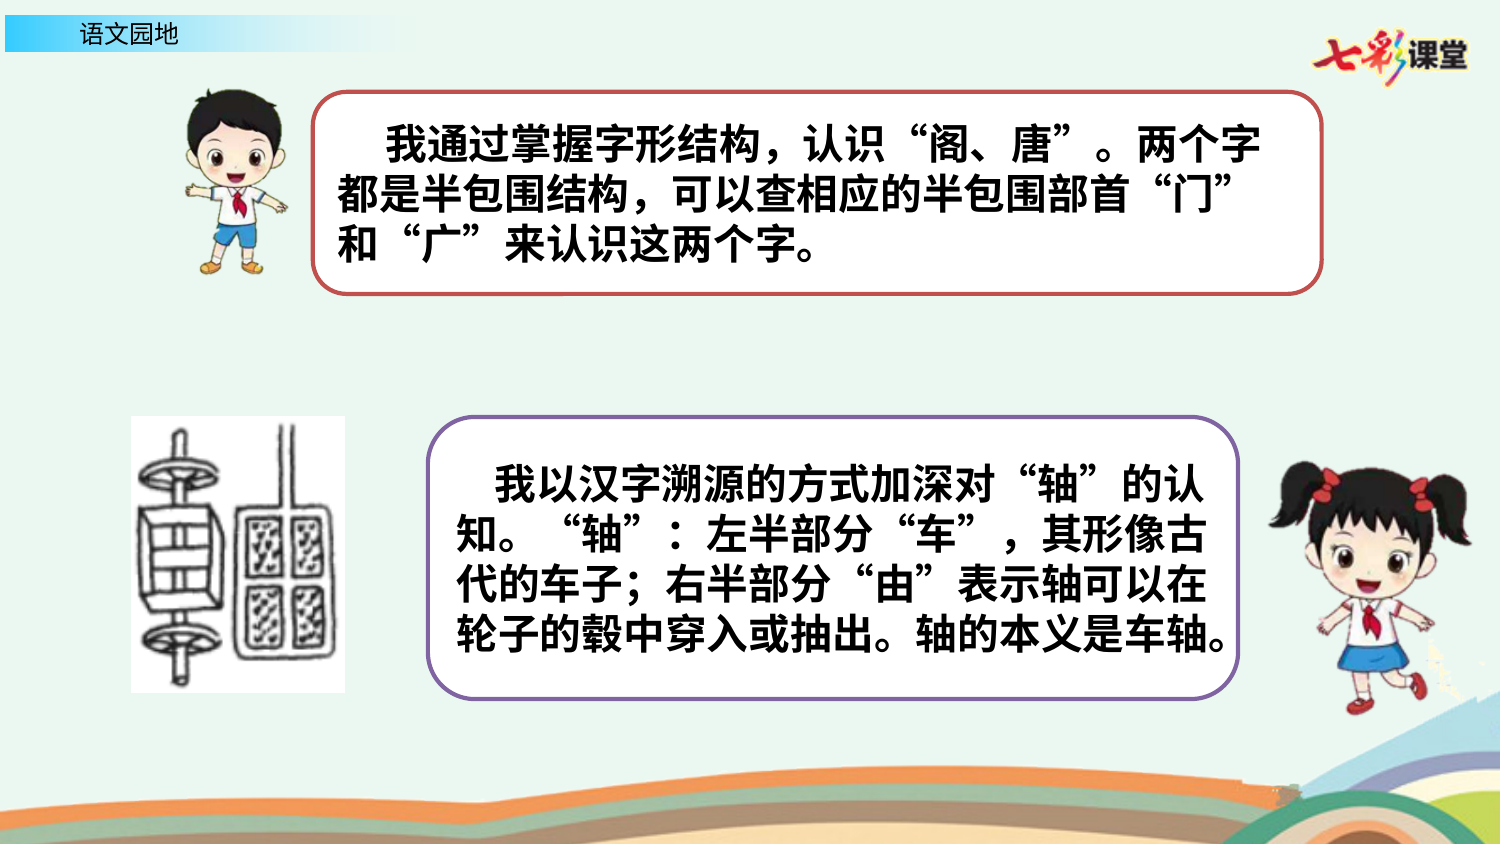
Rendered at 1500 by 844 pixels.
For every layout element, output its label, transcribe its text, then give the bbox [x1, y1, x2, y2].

picture [0, 416, 1500, 844]
text_box 我通过掌握字形结构，认识“阁、唐”。两个字都是半包围结构，可以查相应的半包围部首“门”和“广”来认识这两个字。 [343, 89, 1324, 297]
picture [1308, 14, 1477, 95]
picture [127, 49, 338, 299]
text_box 我以汉字溯源的方式加深对“轴”的认知。“轴”：左半部分“车”，其形像古代的车子；右半部分“由”表示轴可以在轮子的毂中穿入或抽出。轴的本义是车轴。 [425, 414, 1232, 702]
